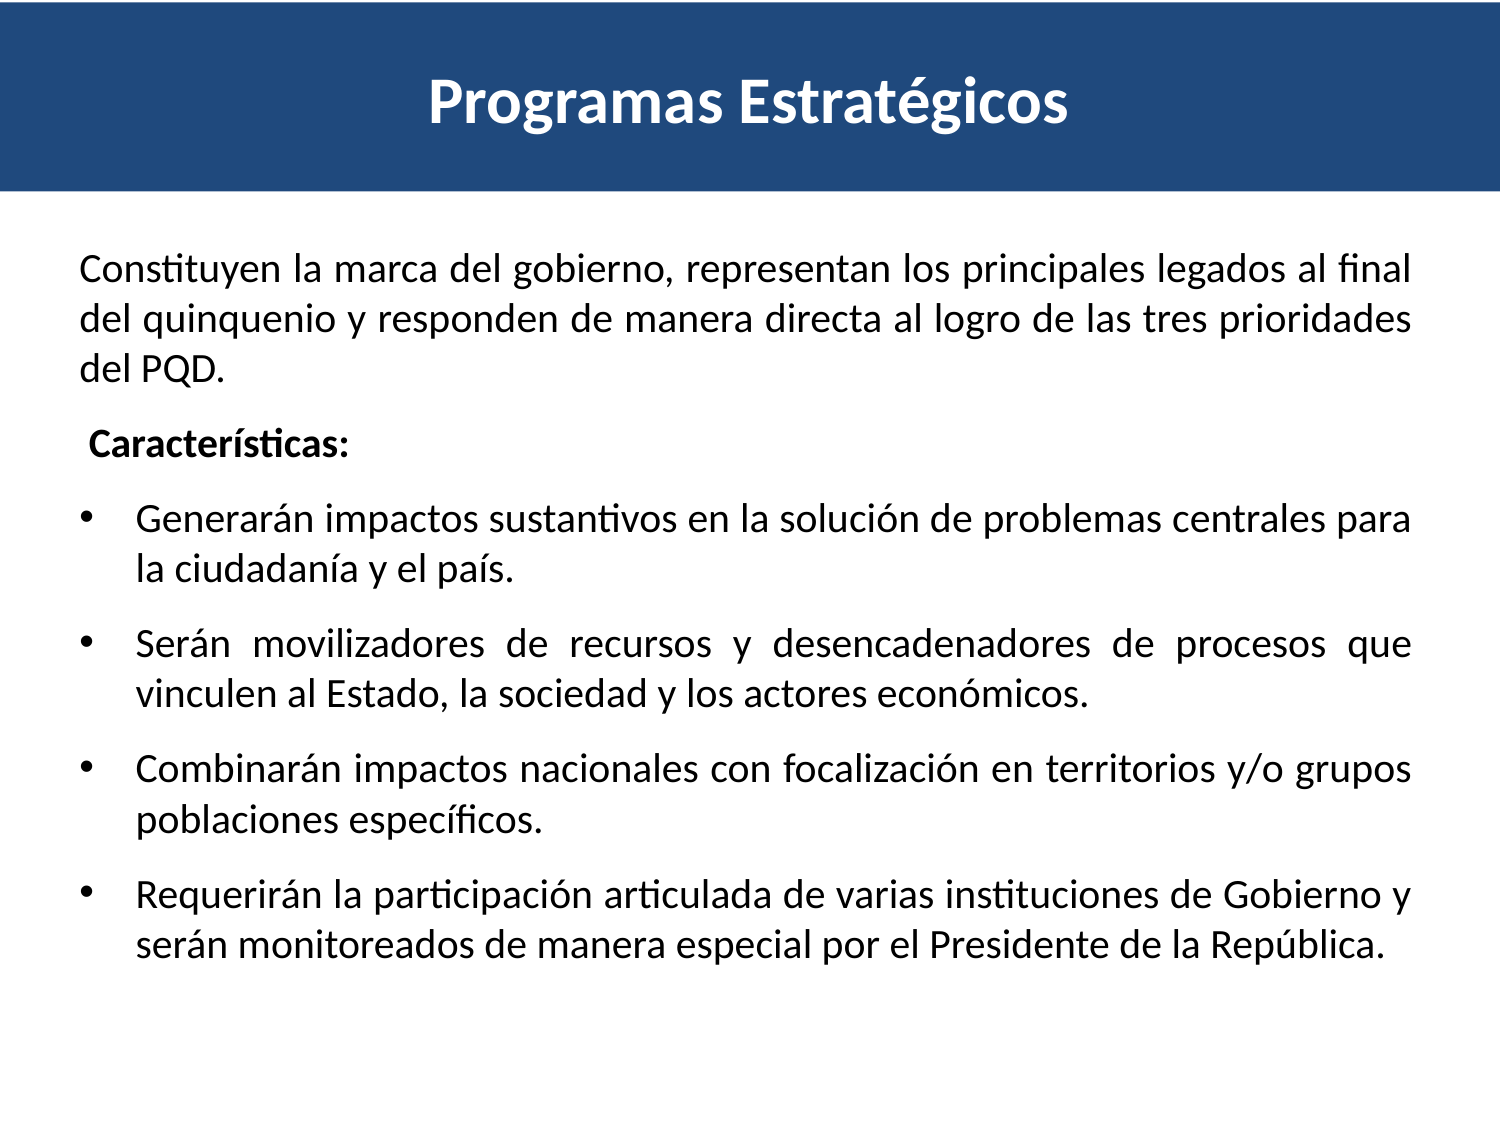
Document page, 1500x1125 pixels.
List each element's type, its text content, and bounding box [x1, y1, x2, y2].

text_box Programas Estratégicos [0, 2, 1500, 192]
list Constituyen la marca del gobierno, representan los principales legados al final del quinquenio y responden de manera directa al logro de las tres prioridades del PQD. Características: Generarán impactos sustantivos en la solución de problemas centrales para la ciudadanía y el país. Serán movilizadores de recursos y desencadenadores de procesos que vinculen al Estado, la sociedad y los actores económicos. Combinarán impactos nacionales con focalización en territorios y/o grupos poblaciones específicos. Requerirán la participación articulada de varias instituciones de Gobierno y serán monitoreados de manera especial por el Presidente de la República. [64, 195, 1428, 1088]
